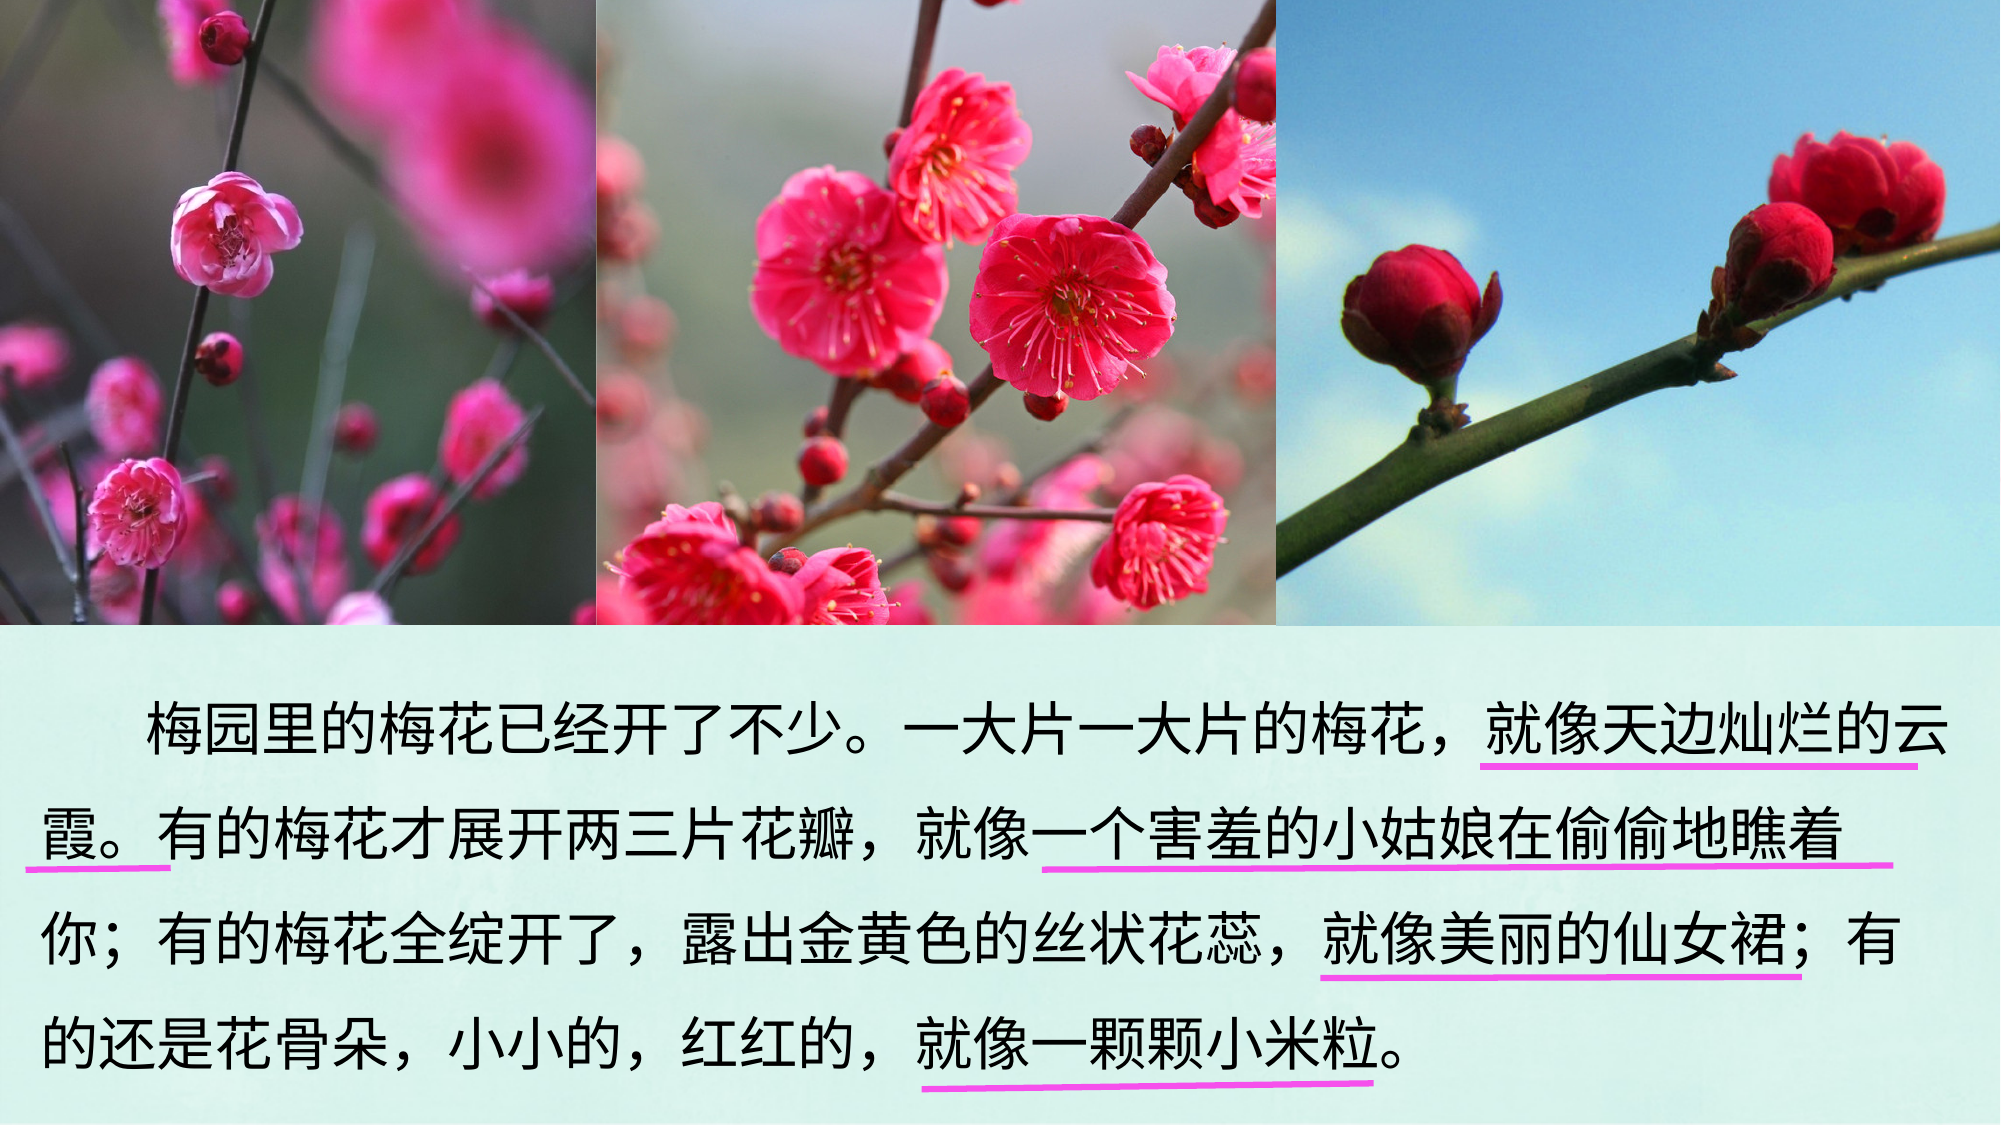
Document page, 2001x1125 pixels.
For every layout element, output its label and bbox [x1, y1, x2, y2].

text_box [1041, 865, 1894, 870]
text_box [921, 1083, 1374, 1090]
picture [0, 0, 2001, 1125]
list [0, 0, 596, 625]
